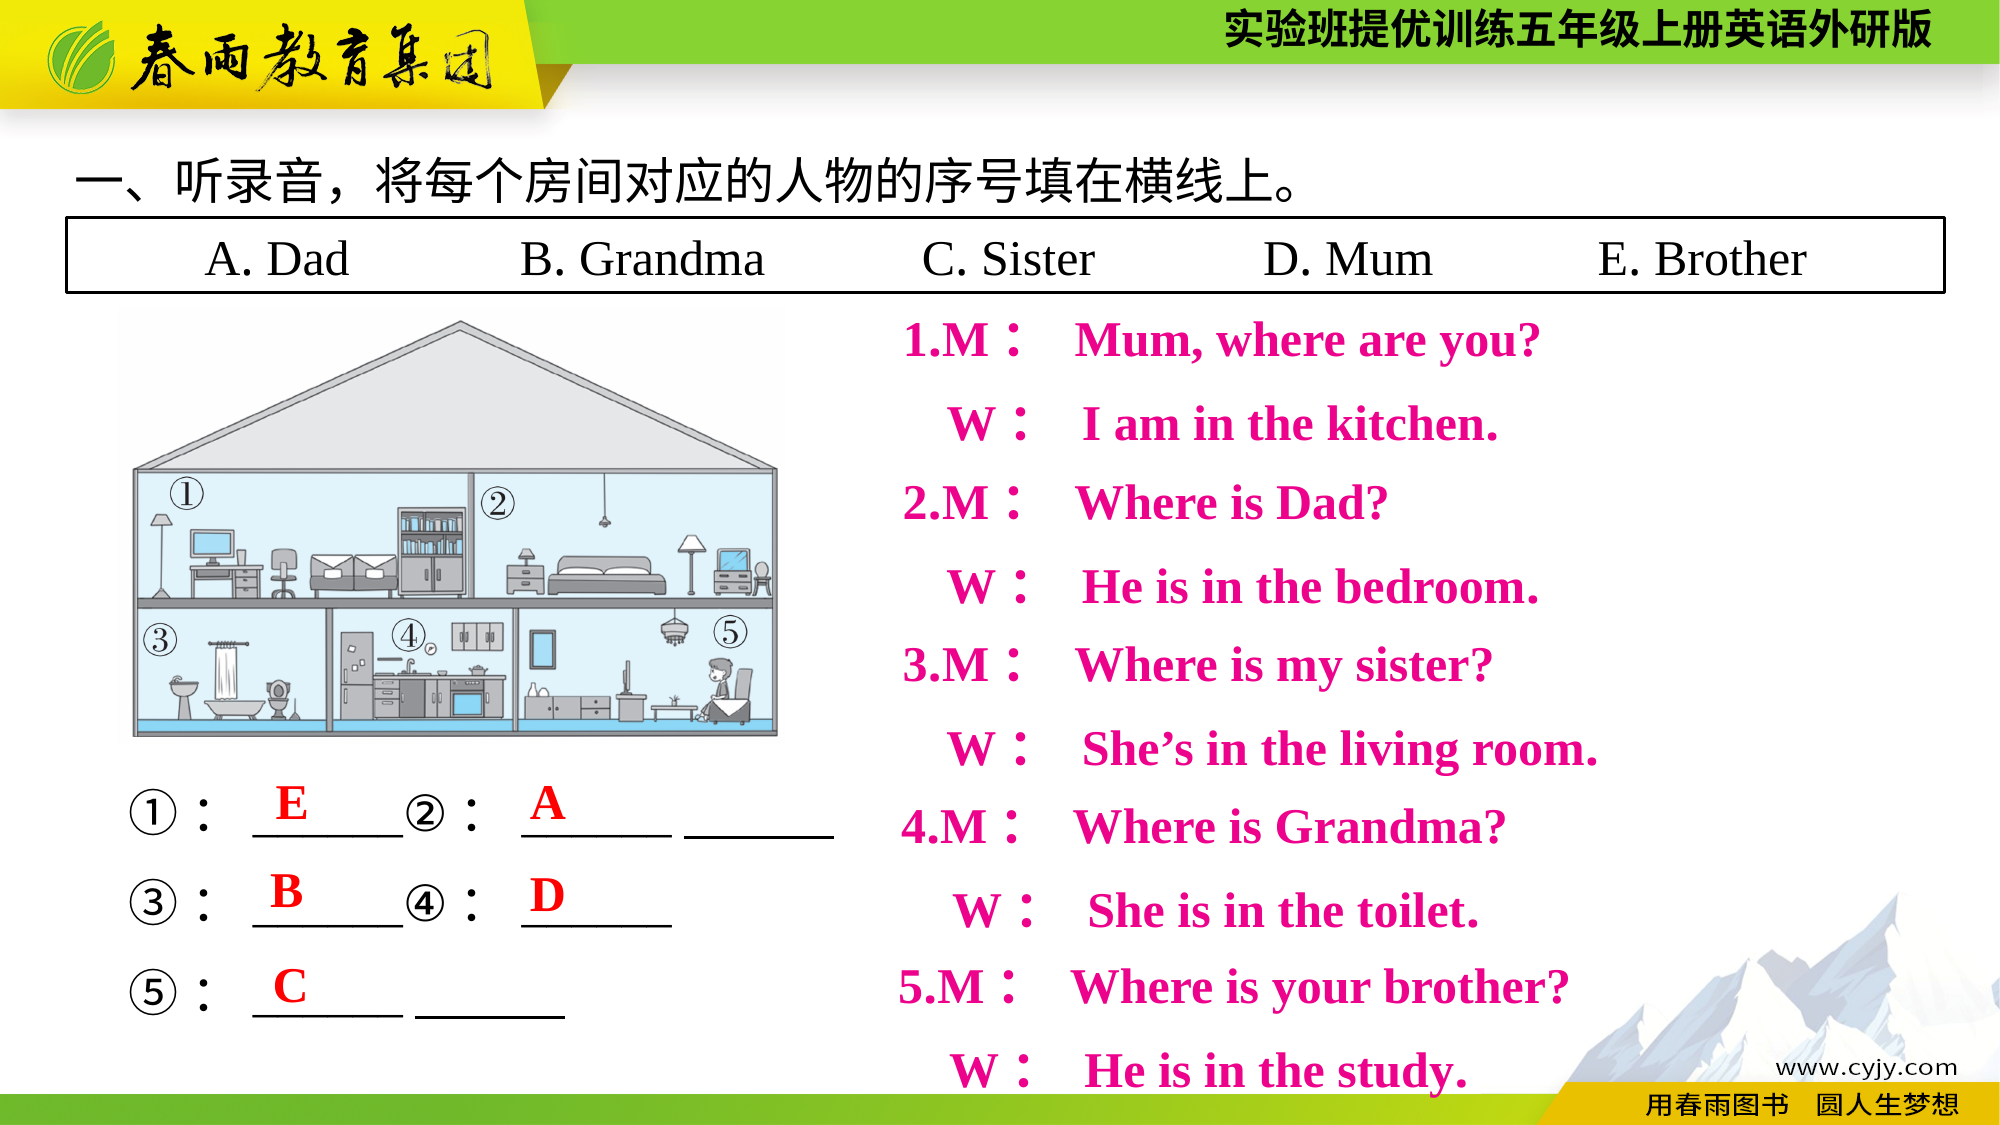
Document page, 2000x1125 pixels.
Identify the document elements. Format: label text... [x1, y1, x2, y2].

picture [0, 0, 2000, 1125]
text_box D [515, 853, 581, 929]
text_box ①：______②：______ ③：______④：______ ⑤：______ [114, 744, 888, 1030]
text_box B [255, 849, 319, 925]
text_box A [515, 762, 581, 838]
text_box 1.M： Mum, where are you? W： I am in the kitchen. [888, 293, 1652, 438]
text_box 2.M： Where is Dad? W： He is in the bedroom. [888, 438, 1667, 600]
list 一、听录音，将每个房间对应的人物的序号填在横线上。 [59, 111, 1944, 220]
text_box A. Dad B. Grandma C. Sister D. Mum E. Brother [66, 217, 1945, 293]
text_box E [260, 762, 324, 838]
text_box 4.M： Where is Grandma? W： She is in the toilet. [886, 761, 1886, 945]
text_box 3.M： Where is my sister? W： She’s in the living room. [888, 600, 1667, 761]
text_box C [257, 944, 324, 1020]
text_box 5.M： Where is your brother? W： He is in the study. [883, 922, 1883, 1106]
